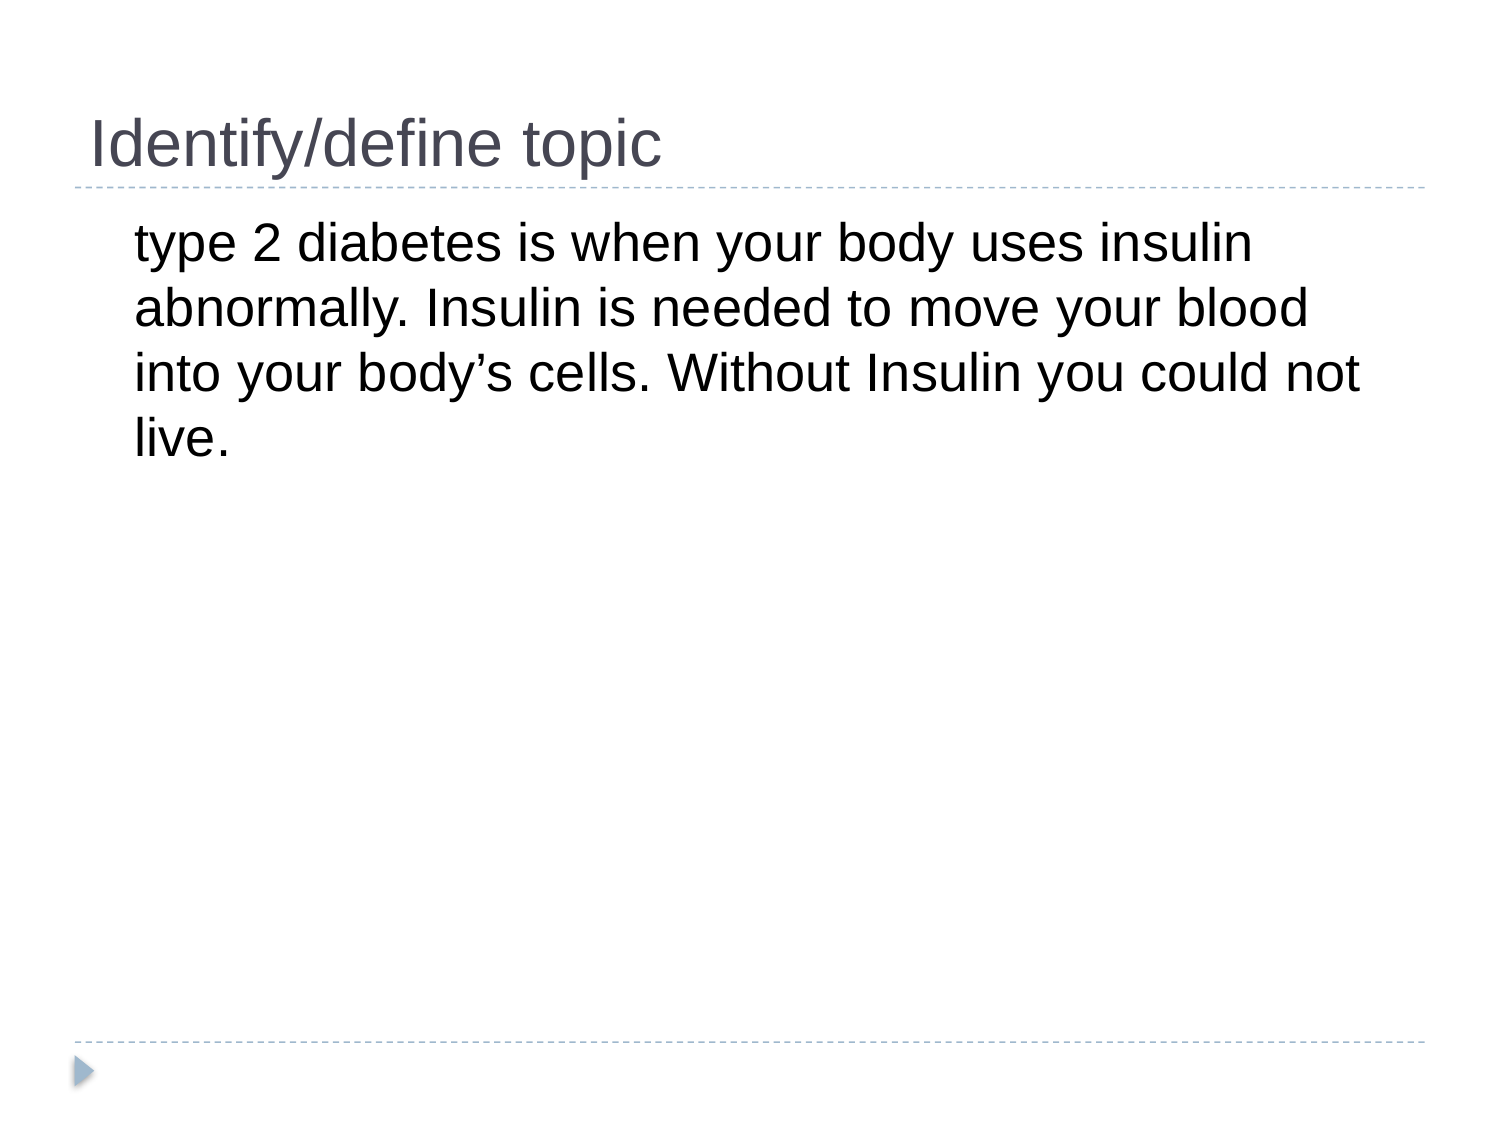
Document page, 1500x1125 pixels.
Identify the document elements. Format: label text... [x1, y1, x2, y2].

title Identify/define topic [75, 24, 1425, 188]
list type 2 diabetes is when your body uses insulin abnormally. Insulin is needed to move your blood into your body’s cells. Without Insulin you could not live. [75, 200, 1425, 1006]
